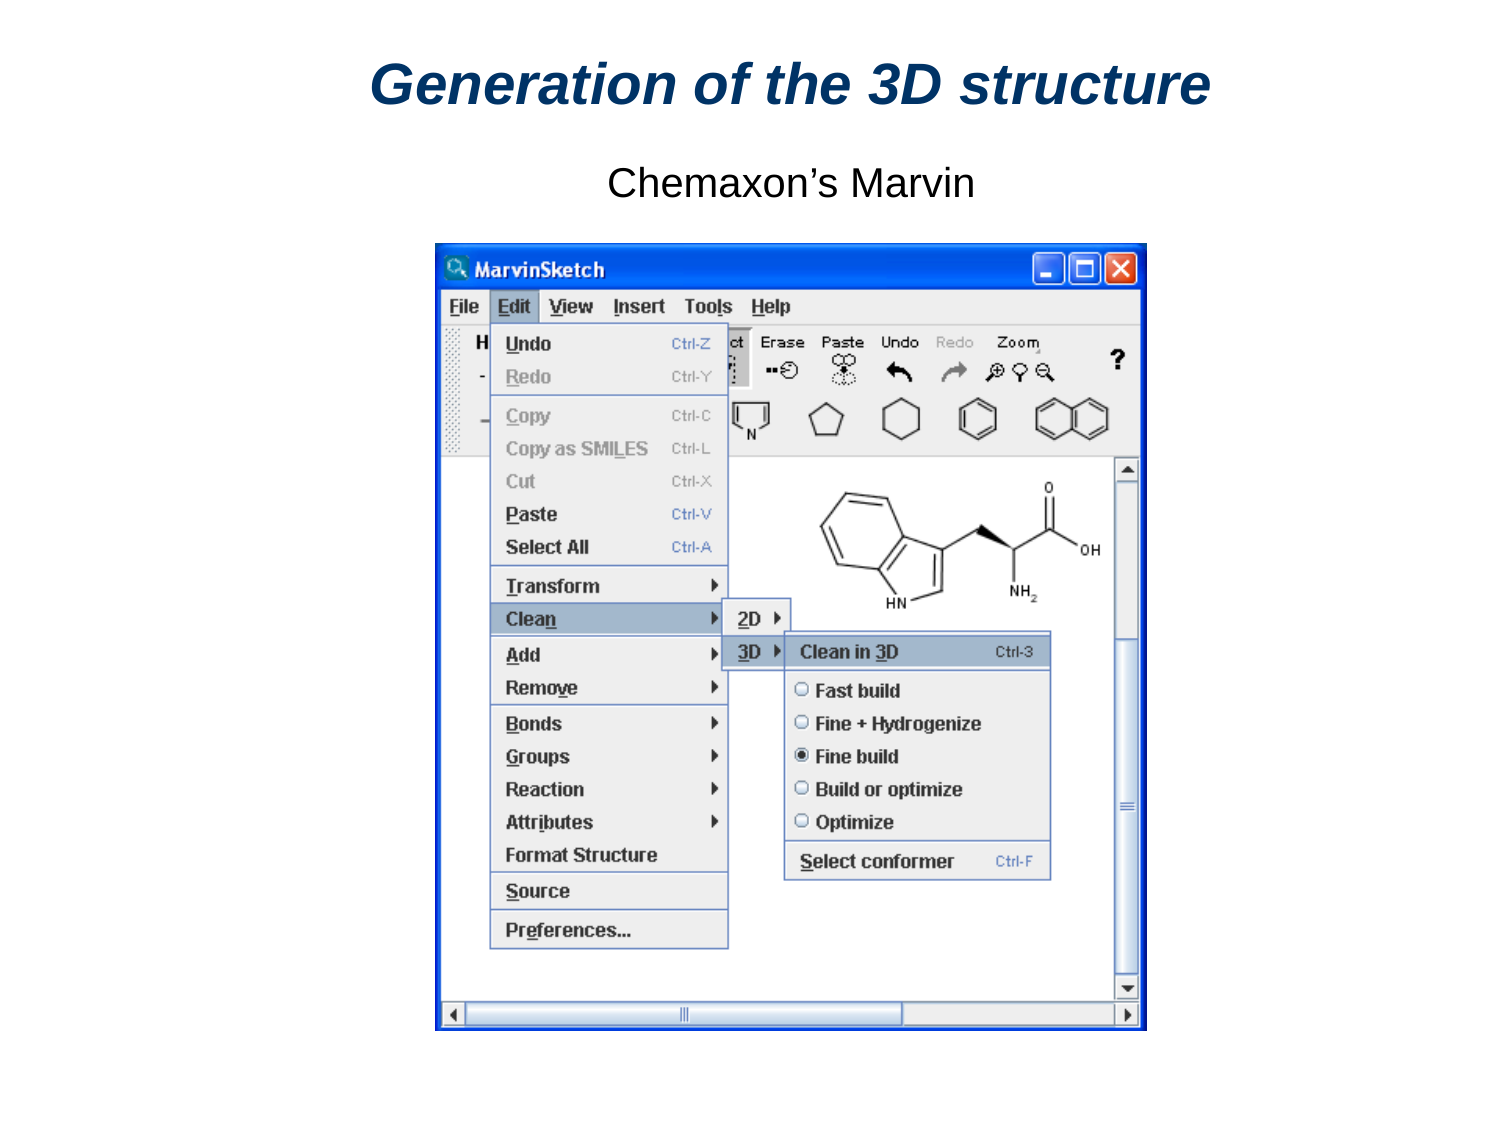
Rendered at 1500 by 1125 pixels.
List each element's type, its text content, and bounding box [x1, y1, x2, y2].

text_box Chemaxon’s Marvin [112, 148, 1471, 214]
text_box Generation of the 3D structure [117, 47, 1465, 126]
picture [435, 243, 1148, 1032]
